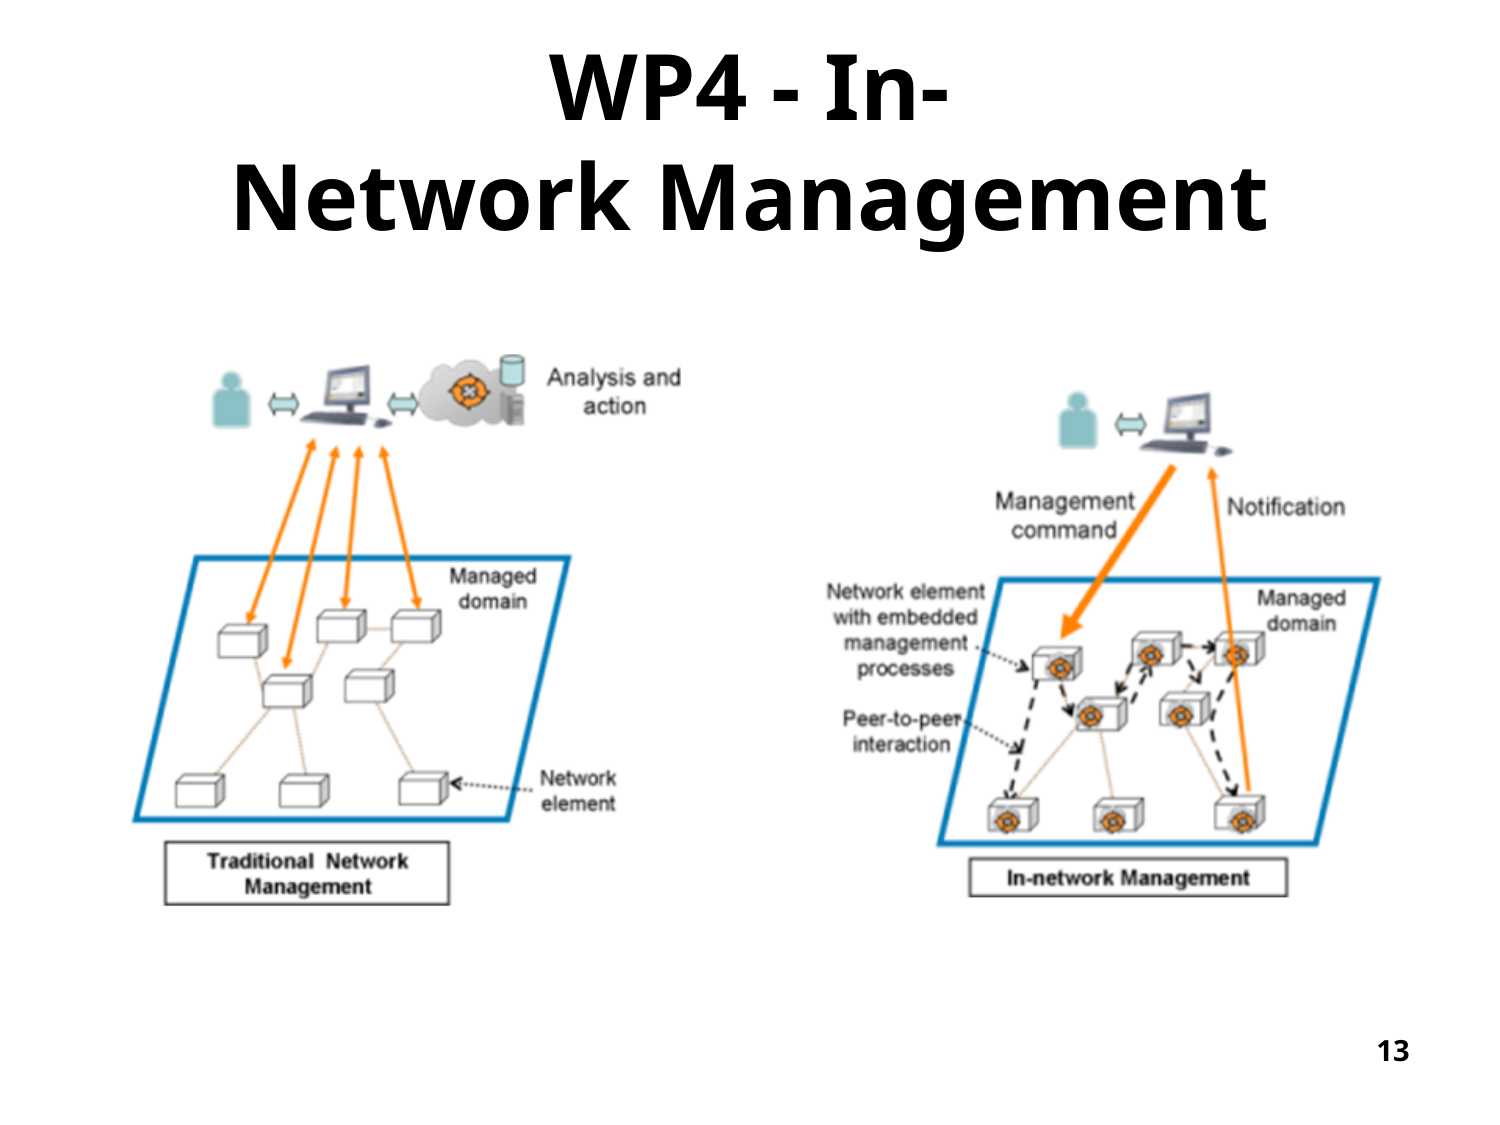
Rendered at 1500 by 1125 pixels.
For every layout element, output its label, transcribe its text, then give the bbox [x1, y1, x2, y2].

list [802, 360, 1386, 907]
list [120, 339, 692, 928]
title WP4 - In-Network Management [74, 44, 1426, 233]
slide_number 13 [1074, 1024, 1426, 1103]
